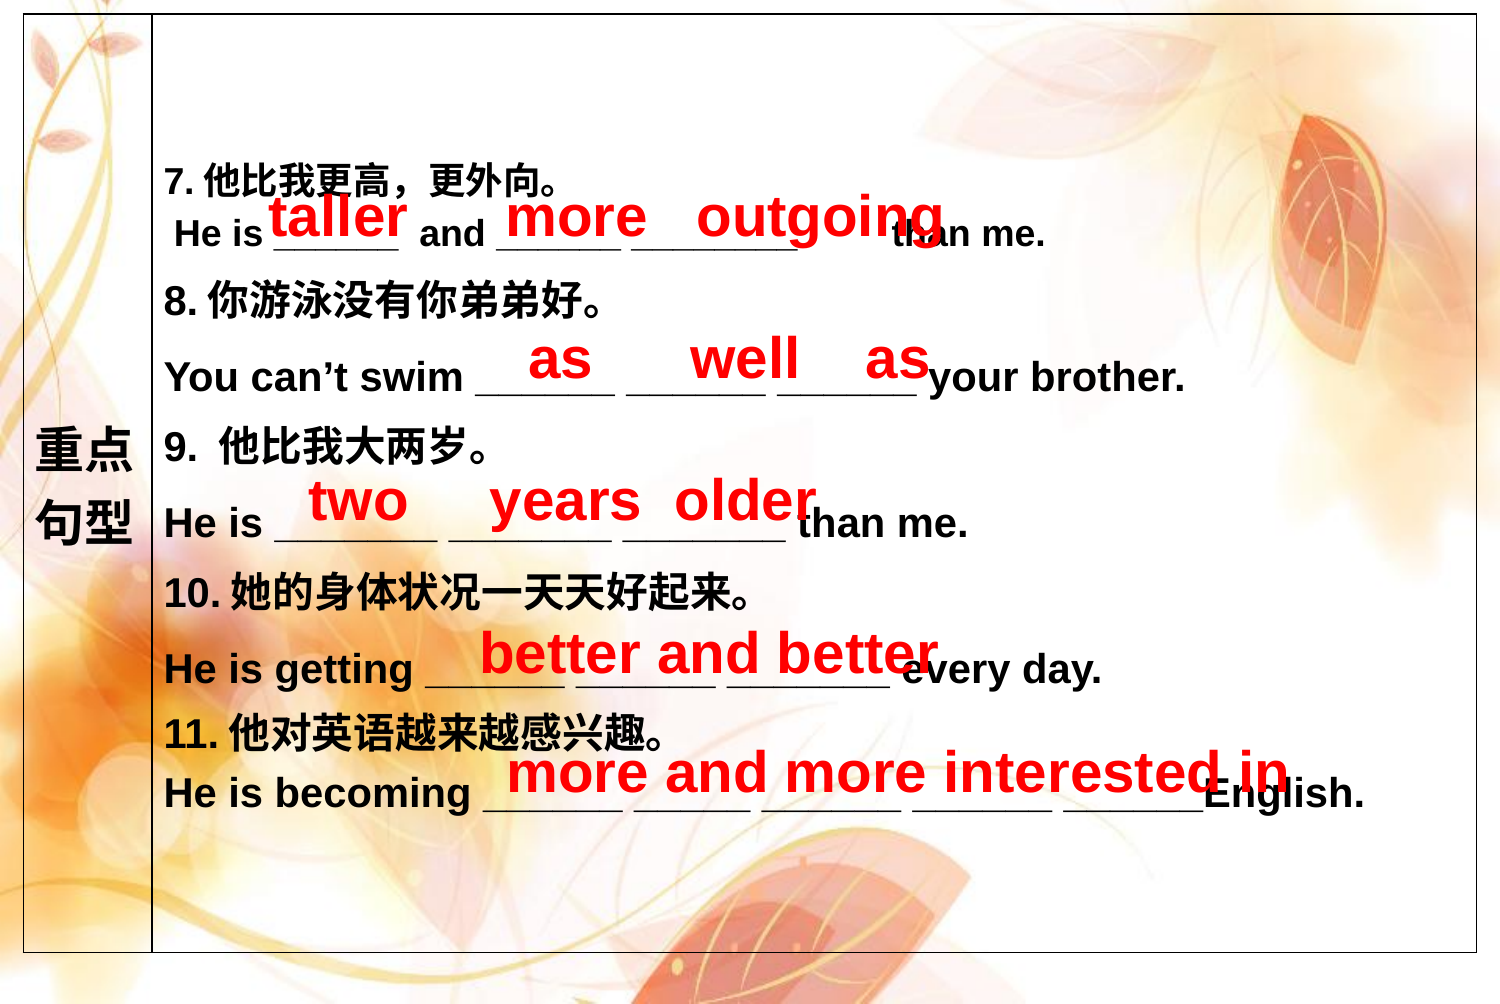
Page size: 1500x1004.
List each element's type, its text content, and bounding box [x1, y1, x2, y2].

text_box as well as [513, 312, 1046, 398]
text_box taller more outgoing [253, 171, 1022, 256]
text_box better and better [464, 608, 955, 694]
table_header 重点 句型 [24, 15, 151, 952]
text_box two years older [293, 454, 833, 540]
text_box more and more interested in [491, 726, 1306, 812]
table_header 7.他比我更高，更外向。 He is ______ and ______ ________ than me. 8.你游泳没有你弟弟好。 You can’t swim ______ ______ ______ your brother. 9. 他比我大两岁。 He is _______ _______ _______ than me. 10.她的身体状况一天天好起来。 He is getting ______ ______ _______ every day. 11.他对英语越来越感兴趣。 He is becoming ______ _____ ______ ______ ______English. [153, 15, 1476, 952]
picture [0, 0, 1500, 1004]
